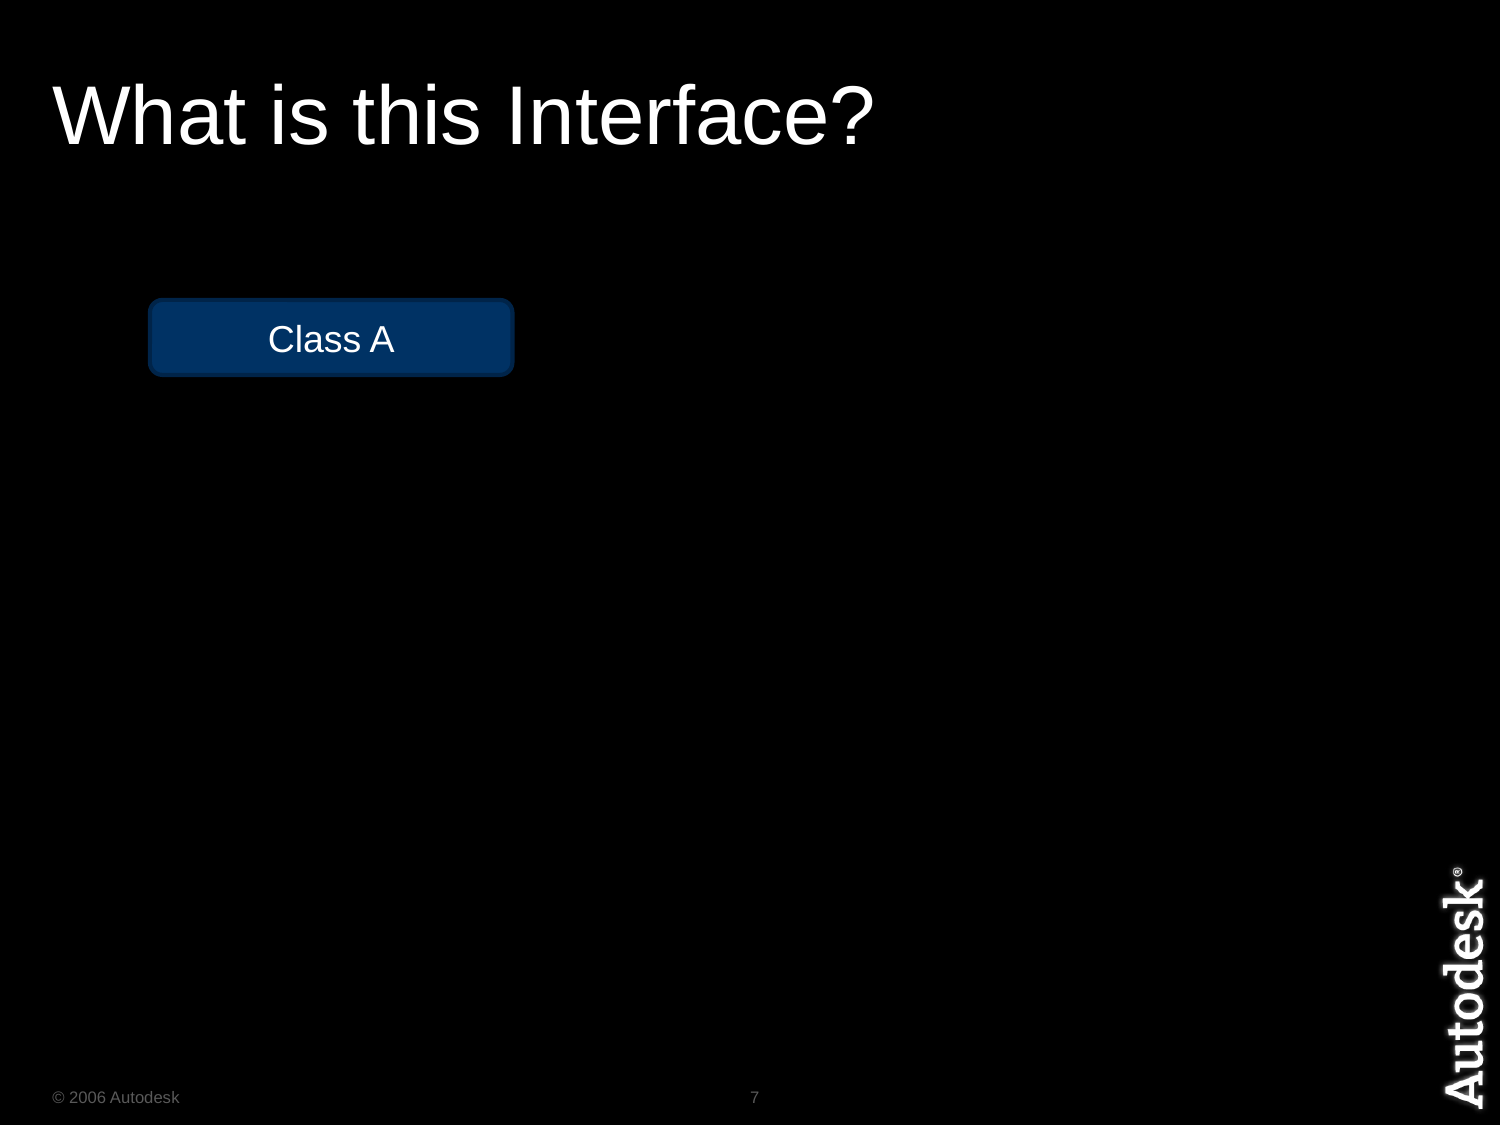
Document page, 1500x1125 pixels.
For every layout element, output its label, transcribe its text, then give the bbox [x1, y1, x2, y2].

title What is this Interface? [52, 22, 1401, 211]
text_box Class A [147, 297, 515, 378]
picture [1402, 0, 1500, 1125]
